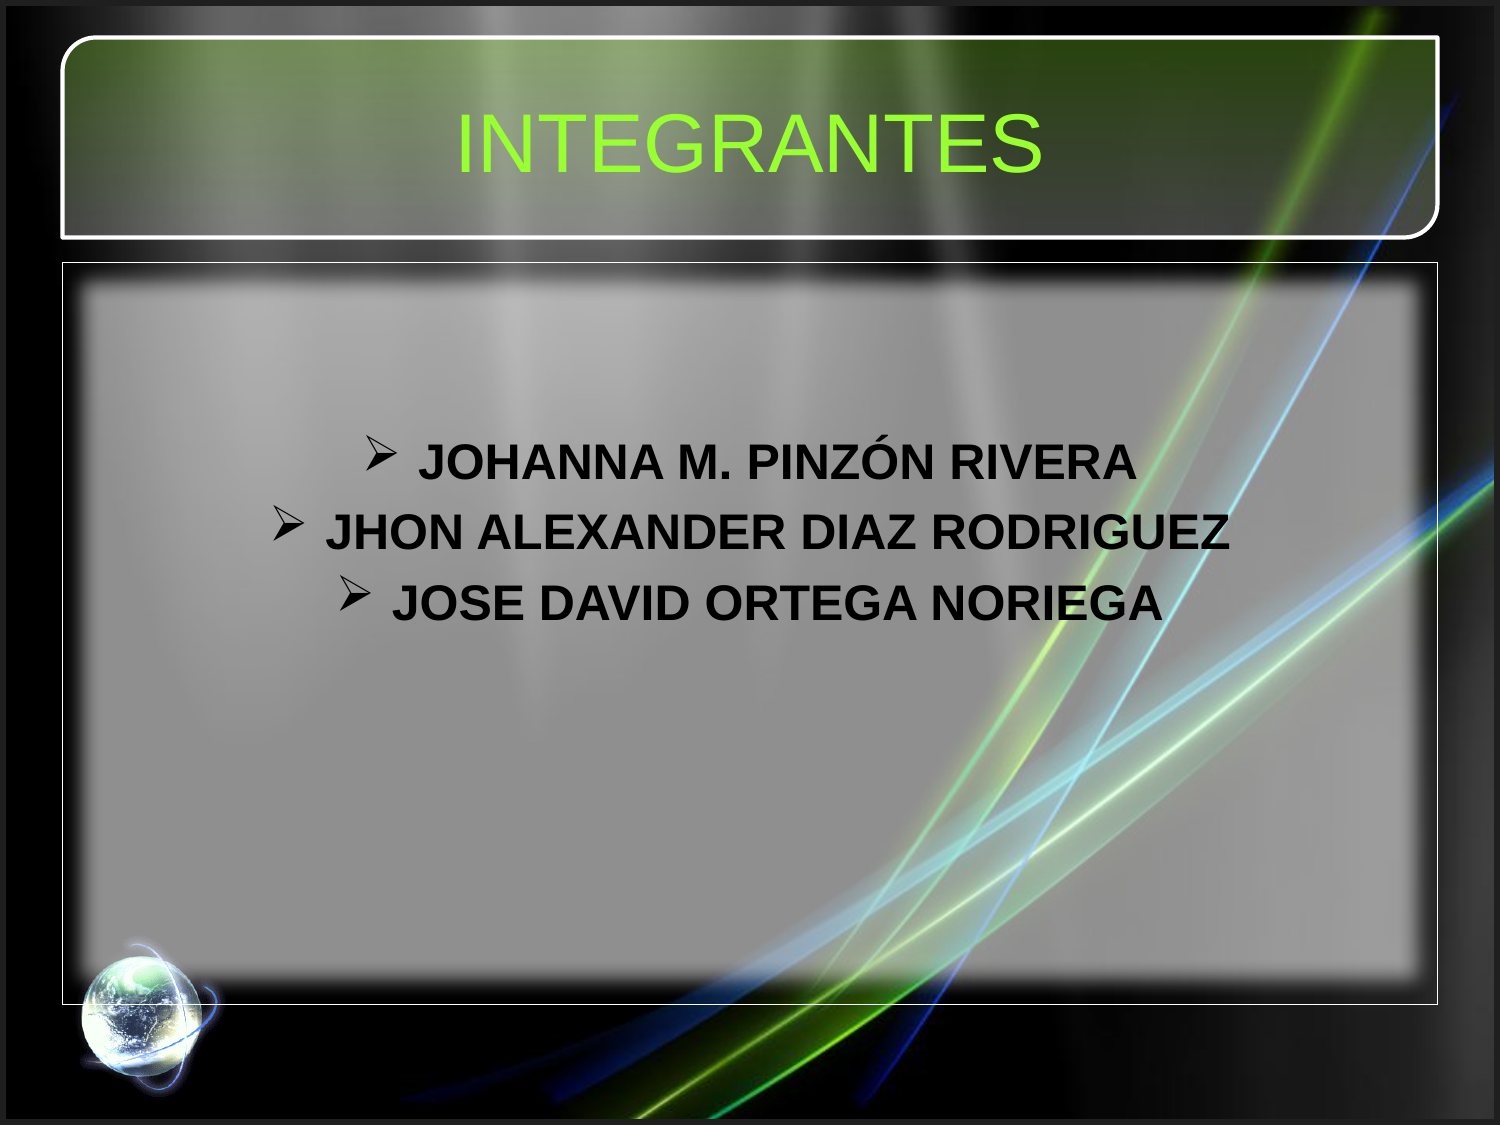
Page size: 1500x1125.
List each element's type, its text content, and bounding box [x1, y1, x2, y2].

title INTEGRANTES [75, 45, 1425, 233]
picture [6, 6, 1494, 1119]
list JOHANNA M. PINZÓN RIVERA JHON ALEXANDER DIAZ RODRIGUEZ JOSE DAVID ORTEGA NORIEGA [62, 262, 1438, 1005]
